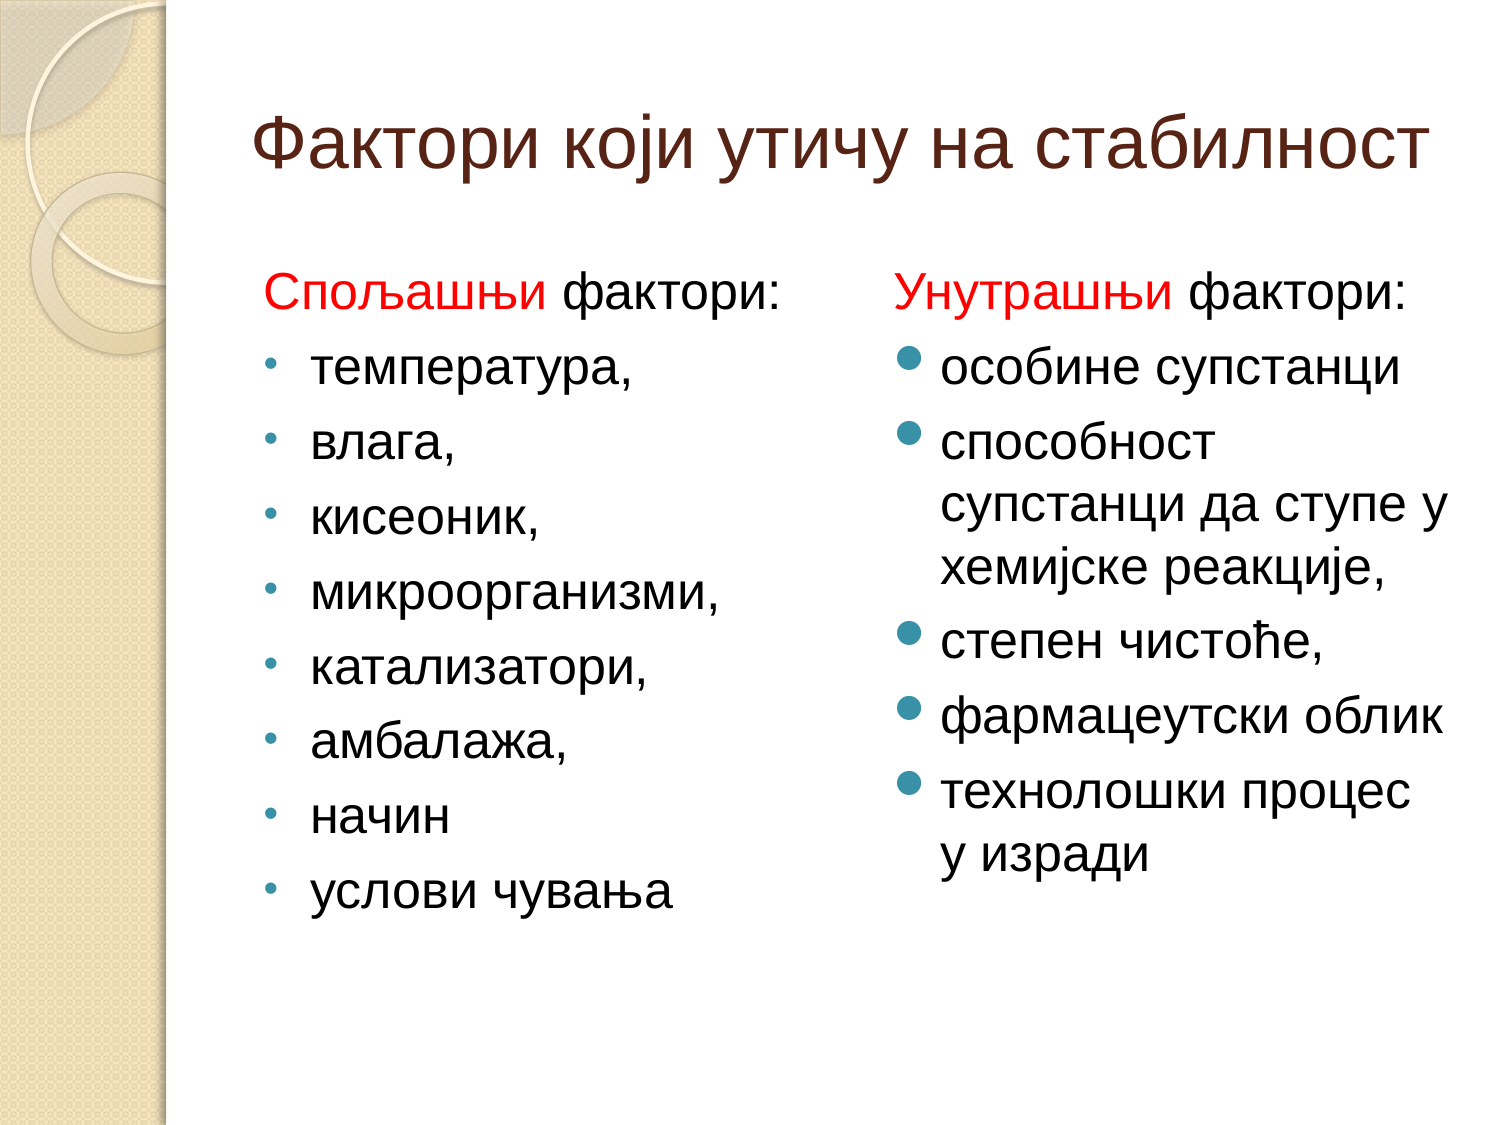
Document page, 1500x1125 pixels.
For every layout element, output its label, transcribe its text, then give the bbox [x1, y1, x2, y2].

title Фактори који утичу на стабилност [235, 45, 1466, 233]
list Спољашњи фактори: температура, влага, кисеоник, микроорганизми, катализатори, амбалажа, начин услови чувања [235, 249, 836, 1015]
list Унутрашњи фактори: особине супстанци способност супстанци да ступе у хемијске реакције, степен чистоће, фармацеутски облик технолошки процес у изради [865, 249, 1466, 1015]
